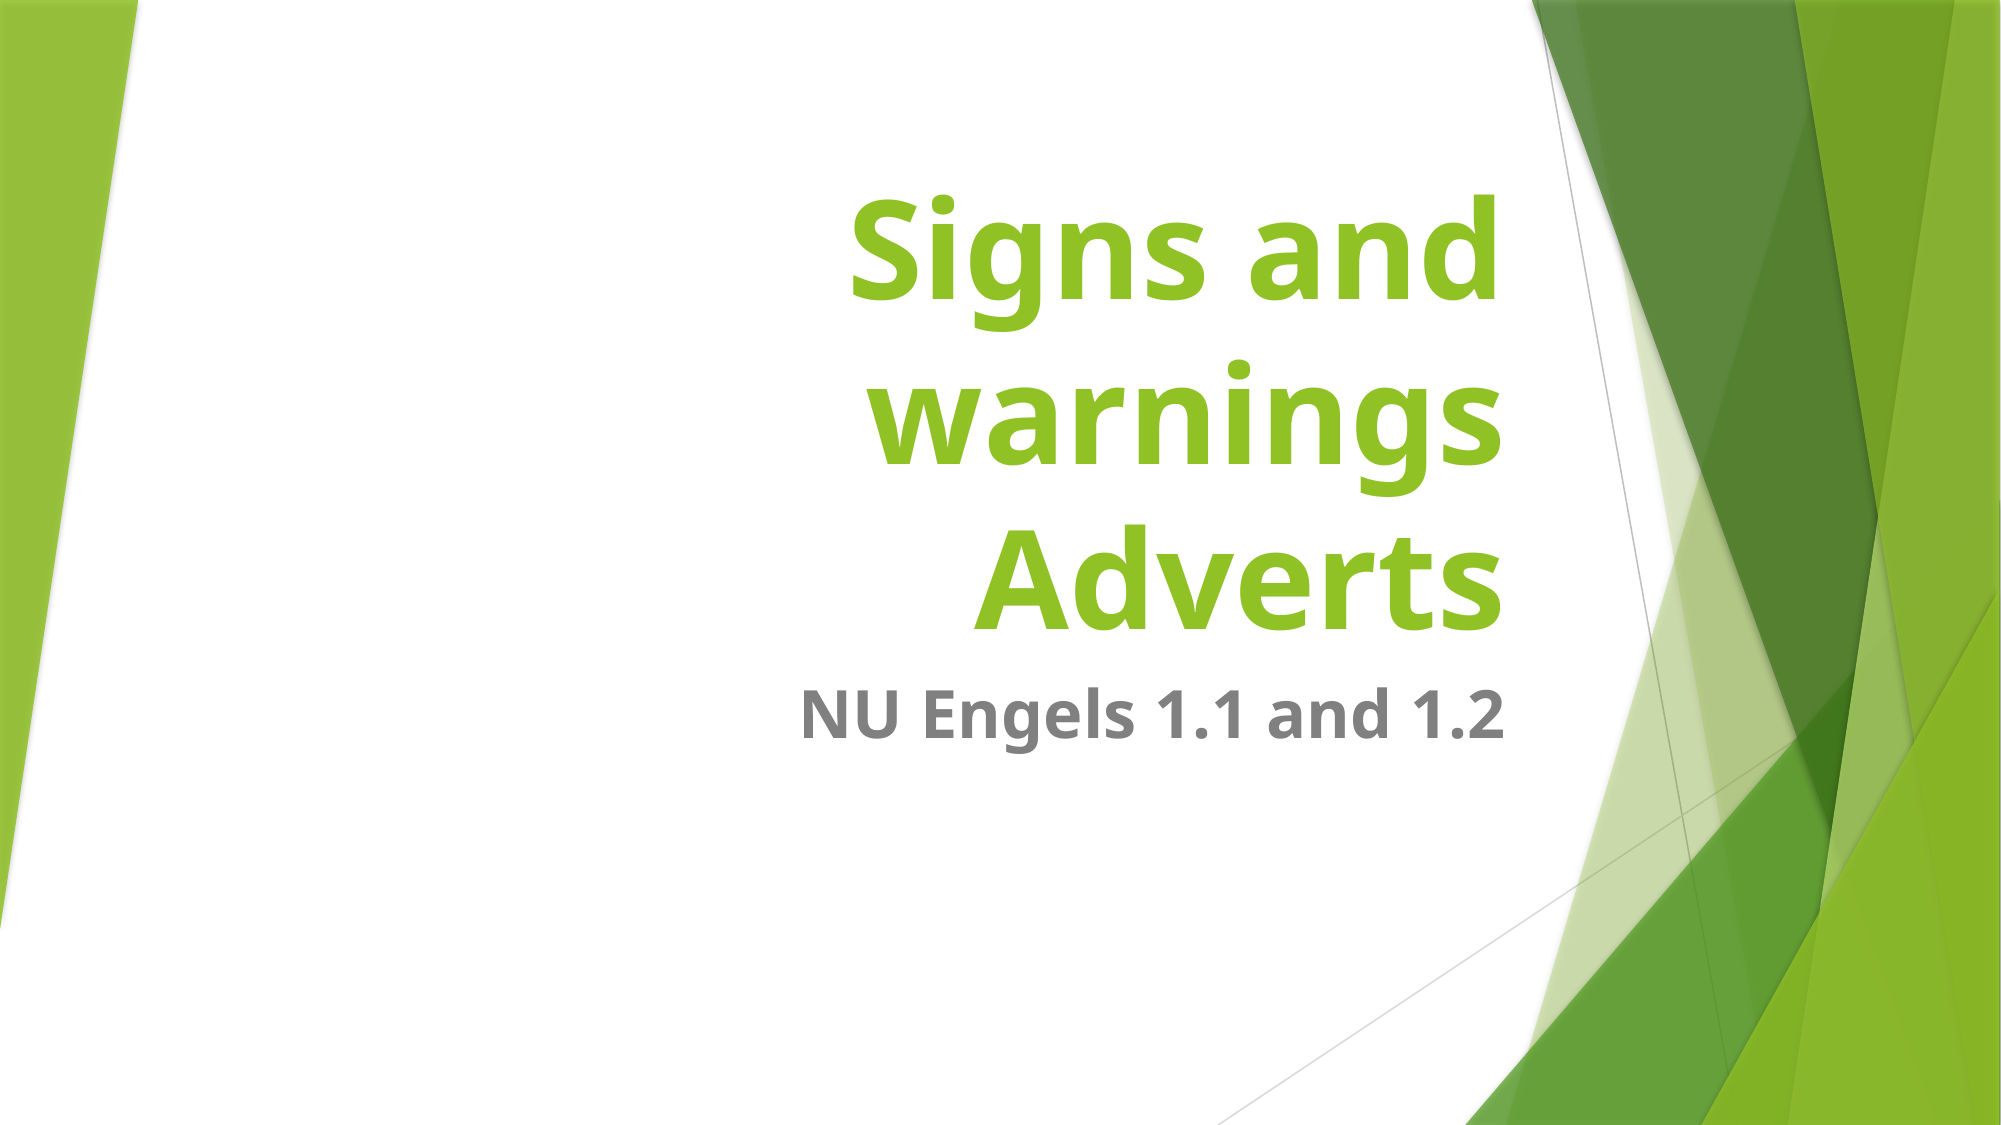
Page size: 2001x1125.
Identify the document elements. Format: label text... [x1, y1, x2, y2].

title Signs and warnings Adverts [247, 317, 1522, 664]
subtitle NU Engels 1.1 and 1.2 [247, 664, 1522, 845]
